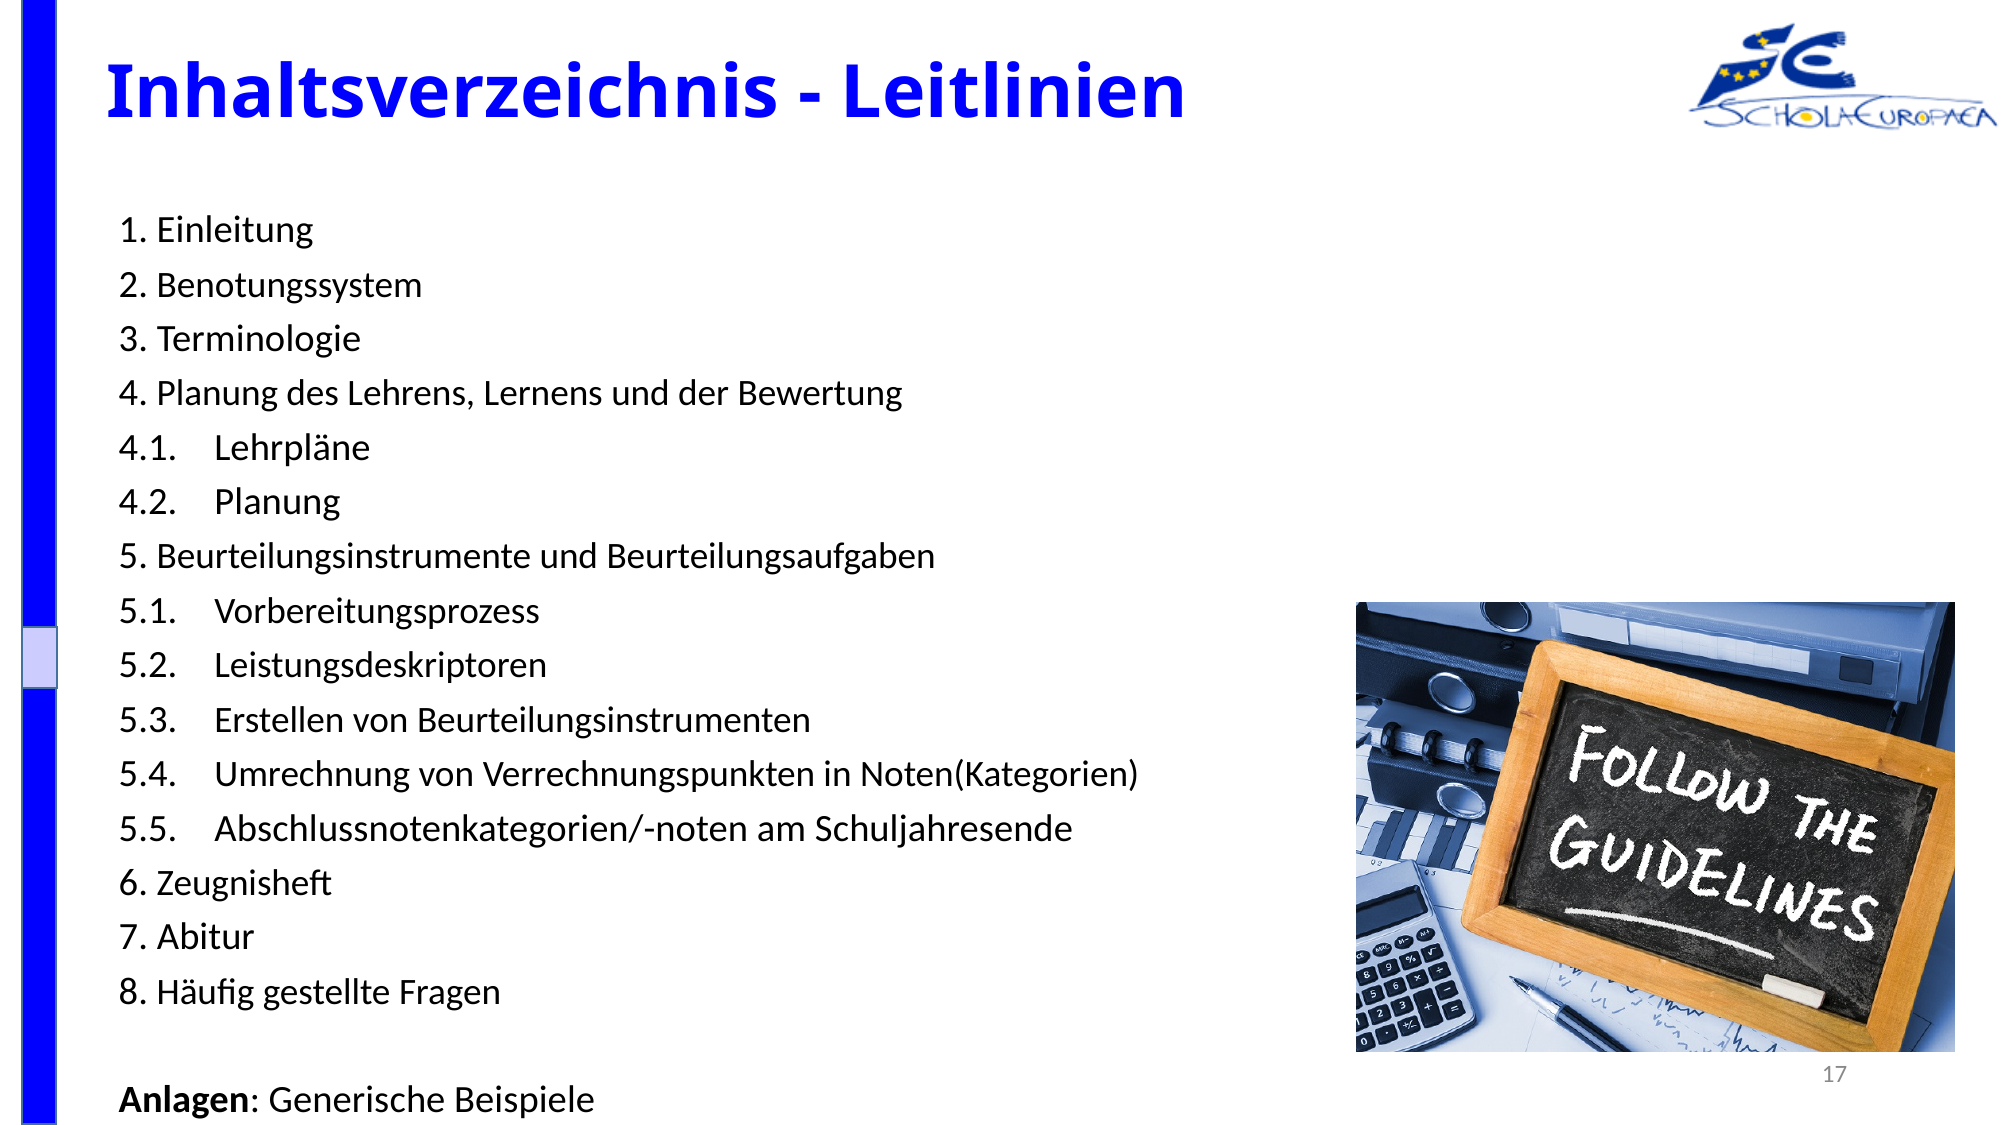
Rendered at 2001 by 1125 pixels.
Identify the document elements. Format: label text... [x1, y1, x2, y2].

picture [1687, 21, 2000, 133]
text_box [21, 626, 58, 689]
text_box 1. Einleitung 2. Benotungssystem 3. Terminologie 4. Planung des Lehrens, Lernens und der Bewertung 4.1. Lehrpläne 4.2. Planung 5. Beurteilungsinstrumente und Beurteilungsaufgaben 5.1. Vorbereitungsprozess 5.2. Leistungsdeskriptoren 5.3. Erstellen von Beurteilungsinstrumenten 5.4. Umrechnung von Verrechnungspunkten in Noten(Kategorien) 5.5. Abschlussnotenkategorien/-noten am Schuljahresende 6. Zeugnisheft 7. Abitur 8. Häufig gestellte Fragen Anlagen: Generische Beispiele [91, 196, 1341, 1125]
text_box [21, 689, 57, 1125]
picture [1356, 602, 1955, 1052]
text_box [21, 0, 57, 626]
slide_number 17 [1412, 1052, 1863, 1103]
text_box Inhaltsverzeichnis - Leitlinien [91, 11, 1247, 187]
